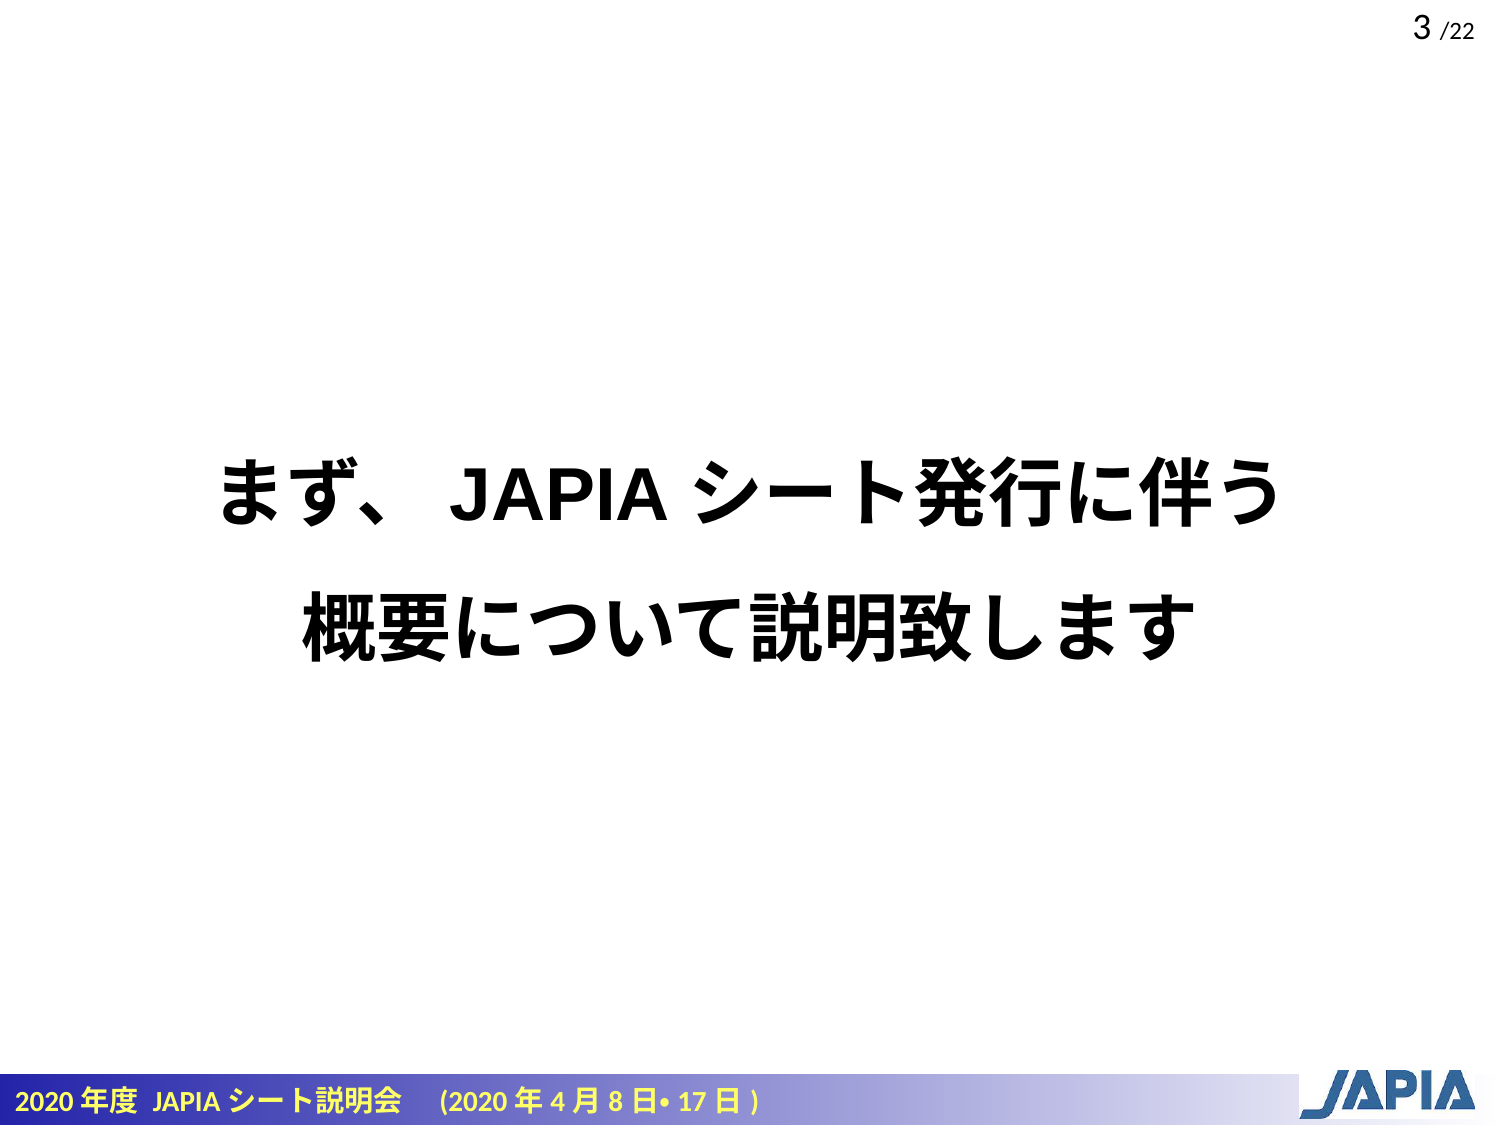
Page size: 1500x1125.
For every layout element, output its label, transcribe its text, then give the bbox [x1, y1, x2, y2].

text_box まず、JAPIAシート発行に伴う概要について説明致します [182, 392, 1317, 678]
picture [1299, 1070, 1475, 1119]
